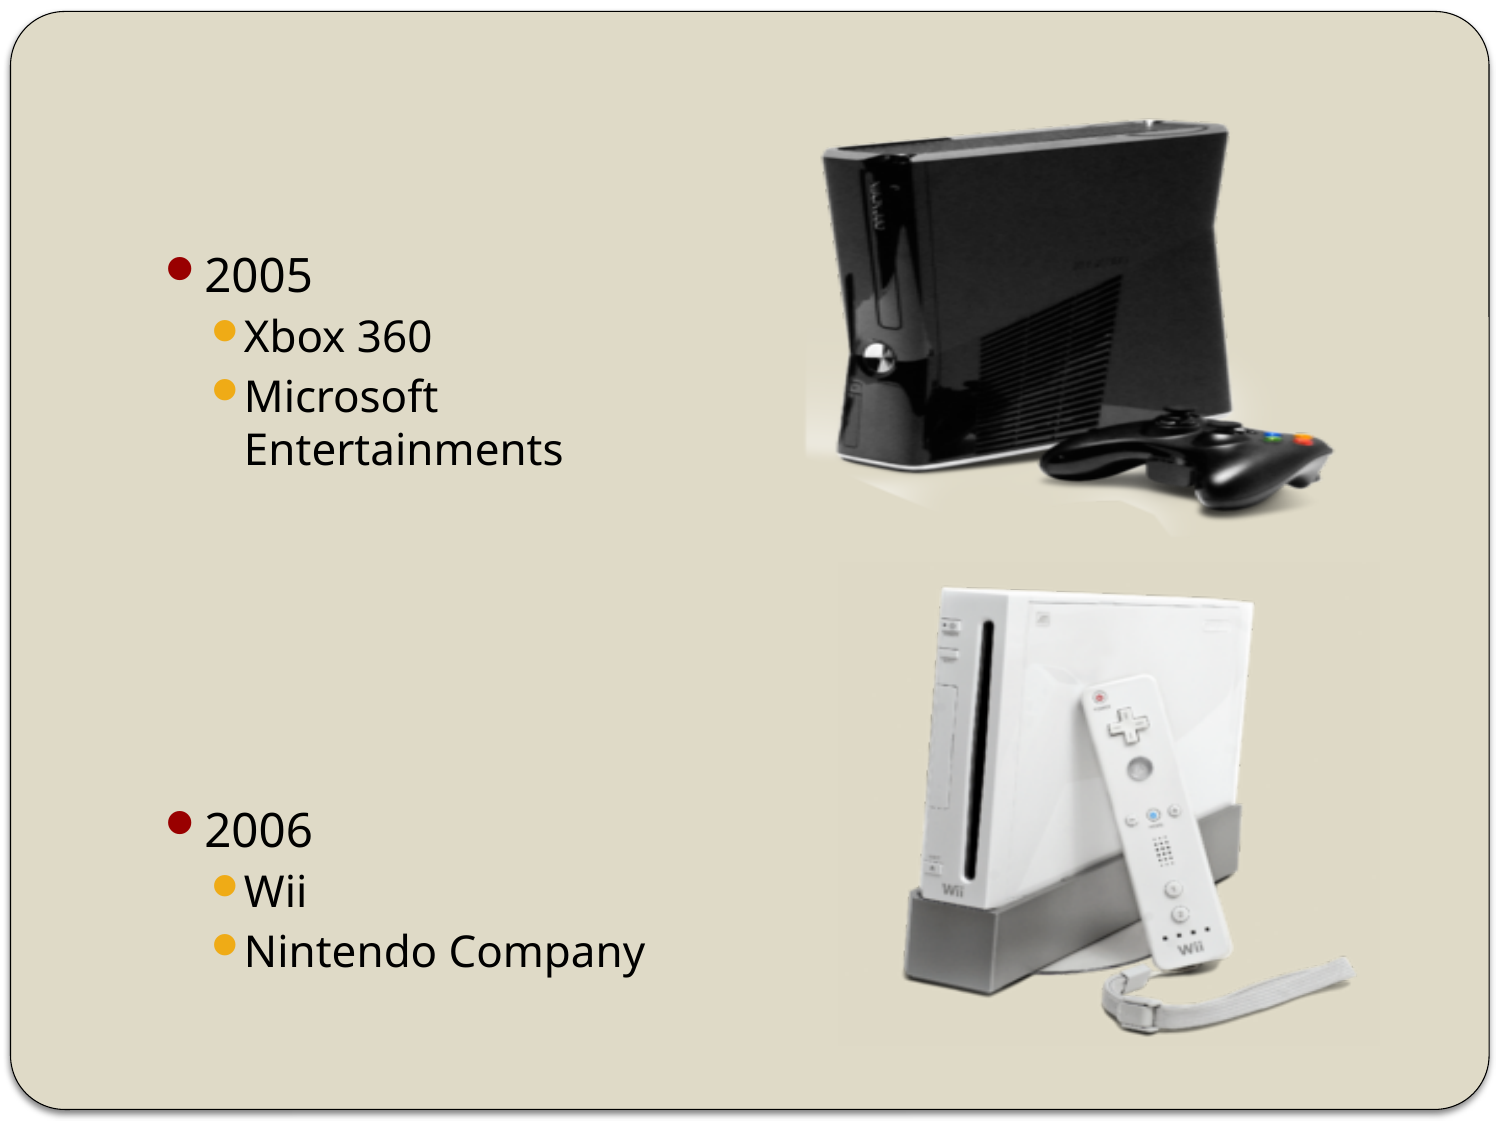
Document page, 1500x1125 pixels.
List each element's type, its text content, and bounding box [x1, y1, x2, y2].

list 2005 Xbox 360 Microsoft Entertainments 2006 Wii Nintendo Company [150, 237, 765, 988]
picture [838, 562, 1381, 1046]
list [764, 73, 1381, 563]
